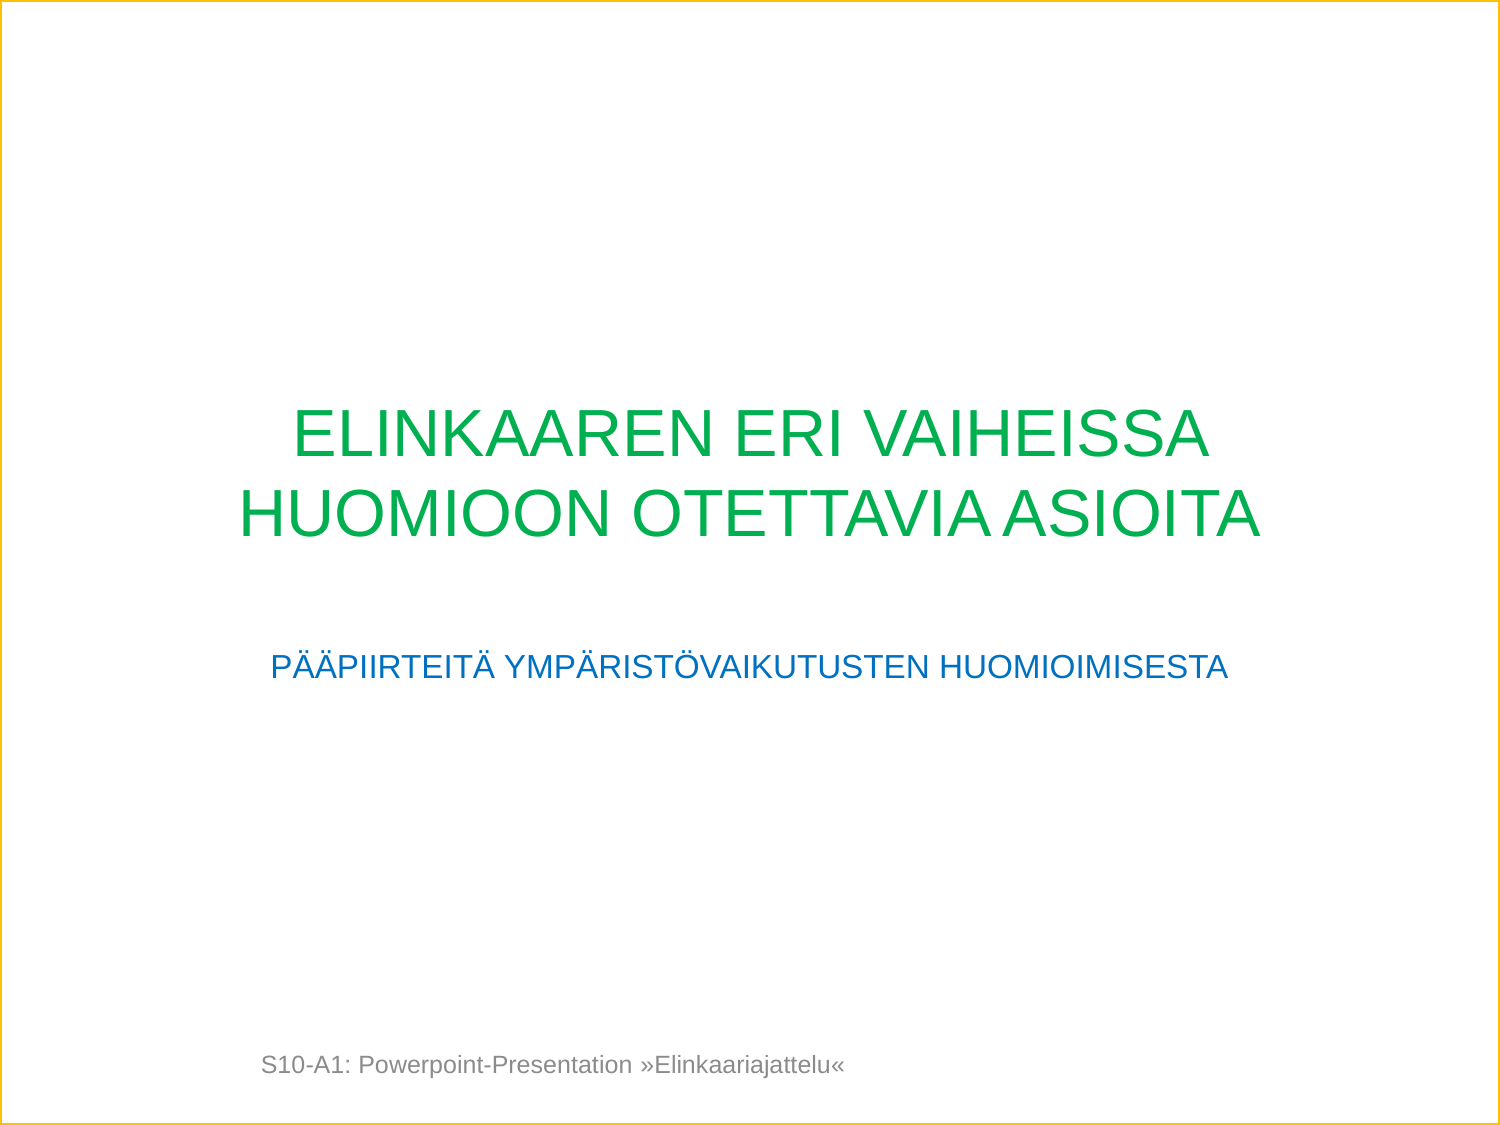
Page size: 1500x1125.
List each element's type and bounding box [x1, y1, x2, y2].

text_box [0, 0, 1500, 1125]
